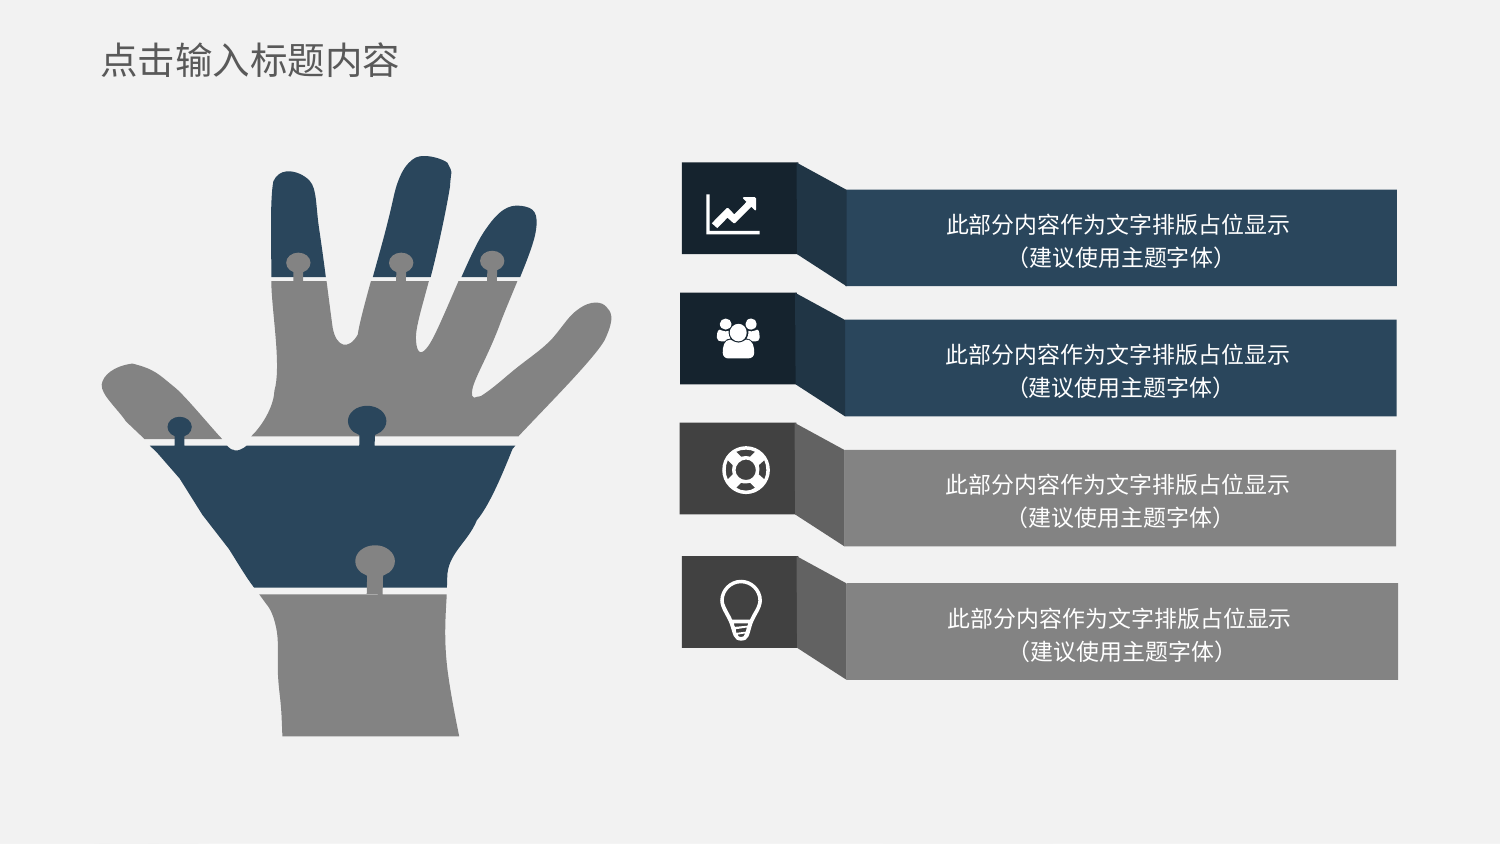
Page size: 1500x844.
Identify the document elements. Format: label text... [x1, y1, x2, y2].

text_box 点击输入标题内容 [100, 28, 450, 91]
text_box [101, 155, 612, 737]
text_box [679, 162, 1399, 681]
